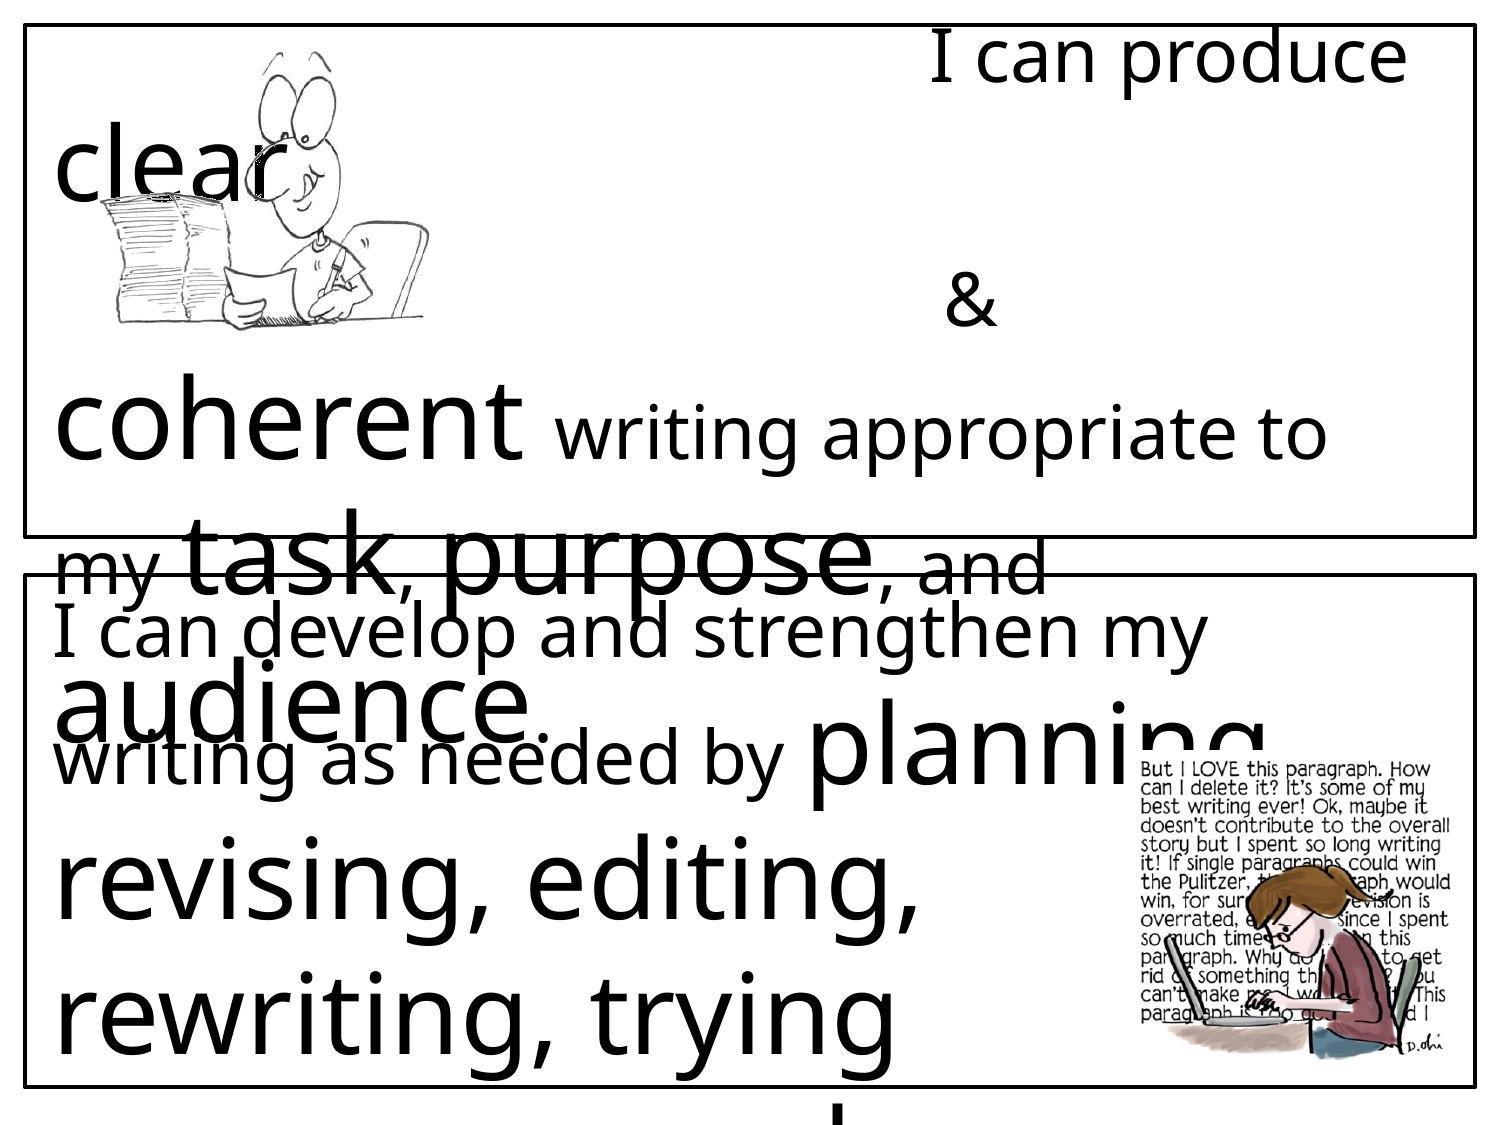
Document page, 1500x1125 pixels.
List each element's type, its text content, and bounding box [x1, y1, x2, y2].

text_box [1463, 23, 1477, 539]
picture [1124, 749, 1463, 1063]
text_box I can produce clear & coherent writing appropriate to my task, purpose, and audience. [37, 0, 1463, 574]
text_box I can develop and strengthen my writing as needed by planning, revising, editing, rewriting, trying a new approach. [37, 574, 1463, 1125]
text_box [23, 23, 37, 539]
picture [49, 24, 465, 376]
text_box [1463, 573, 1477, 1089]
text_box [23, 573, 37, 1089]
